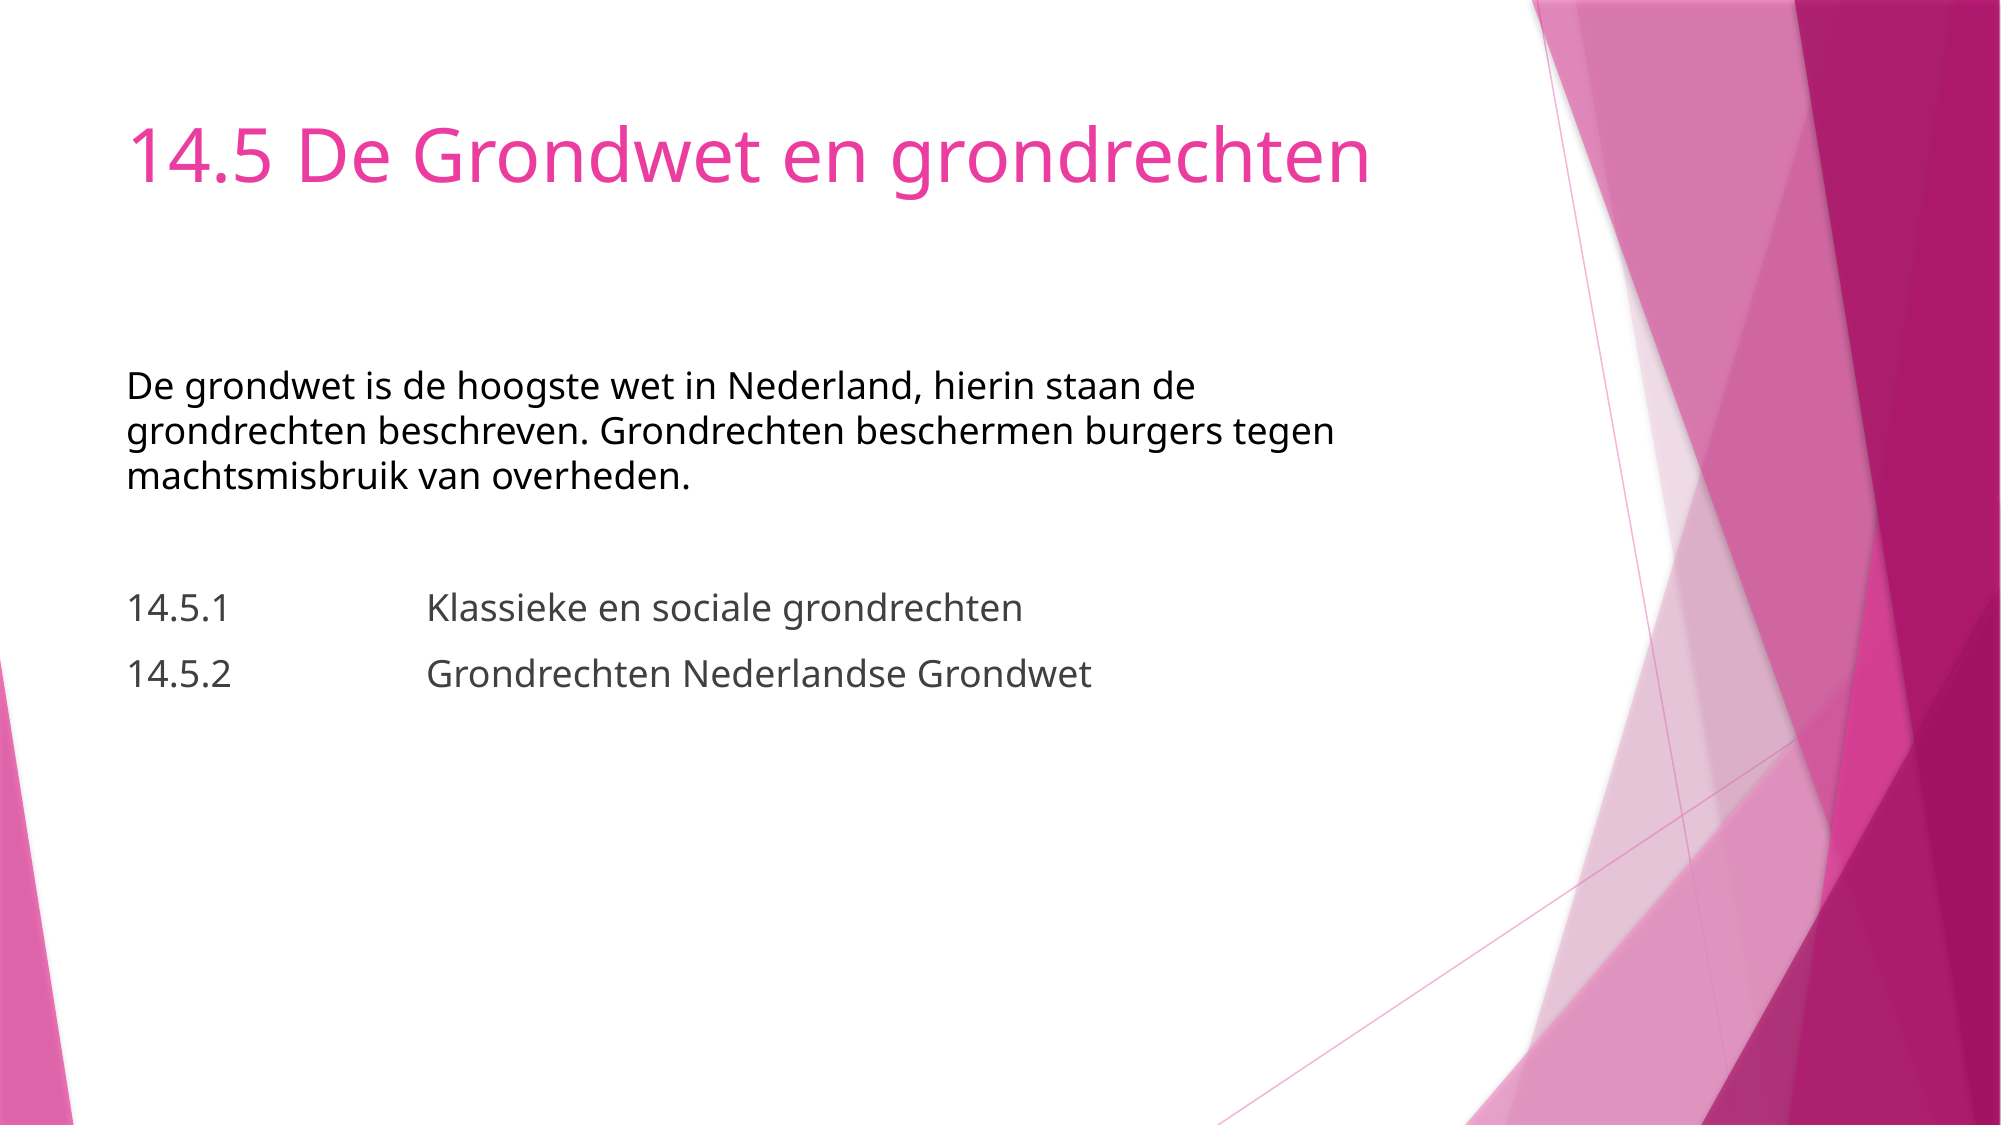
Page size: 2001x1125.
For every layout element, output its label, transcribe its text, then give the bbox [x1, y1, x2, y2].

title 14.5 De Grondwet en grondrechten [111, 99, 1522, 317]
list De grondwet is de hoogste wet in Nederland, hierin staan de grondrechten beschreven. Grondrechten beschermen burgers tegen machtsmisbruik van overheden. 14.5.1 Klassieke en sociale grondrechten 14.5.2 Grondrechten Nederlandse Grondwet [111, 354, 1522, 992]
